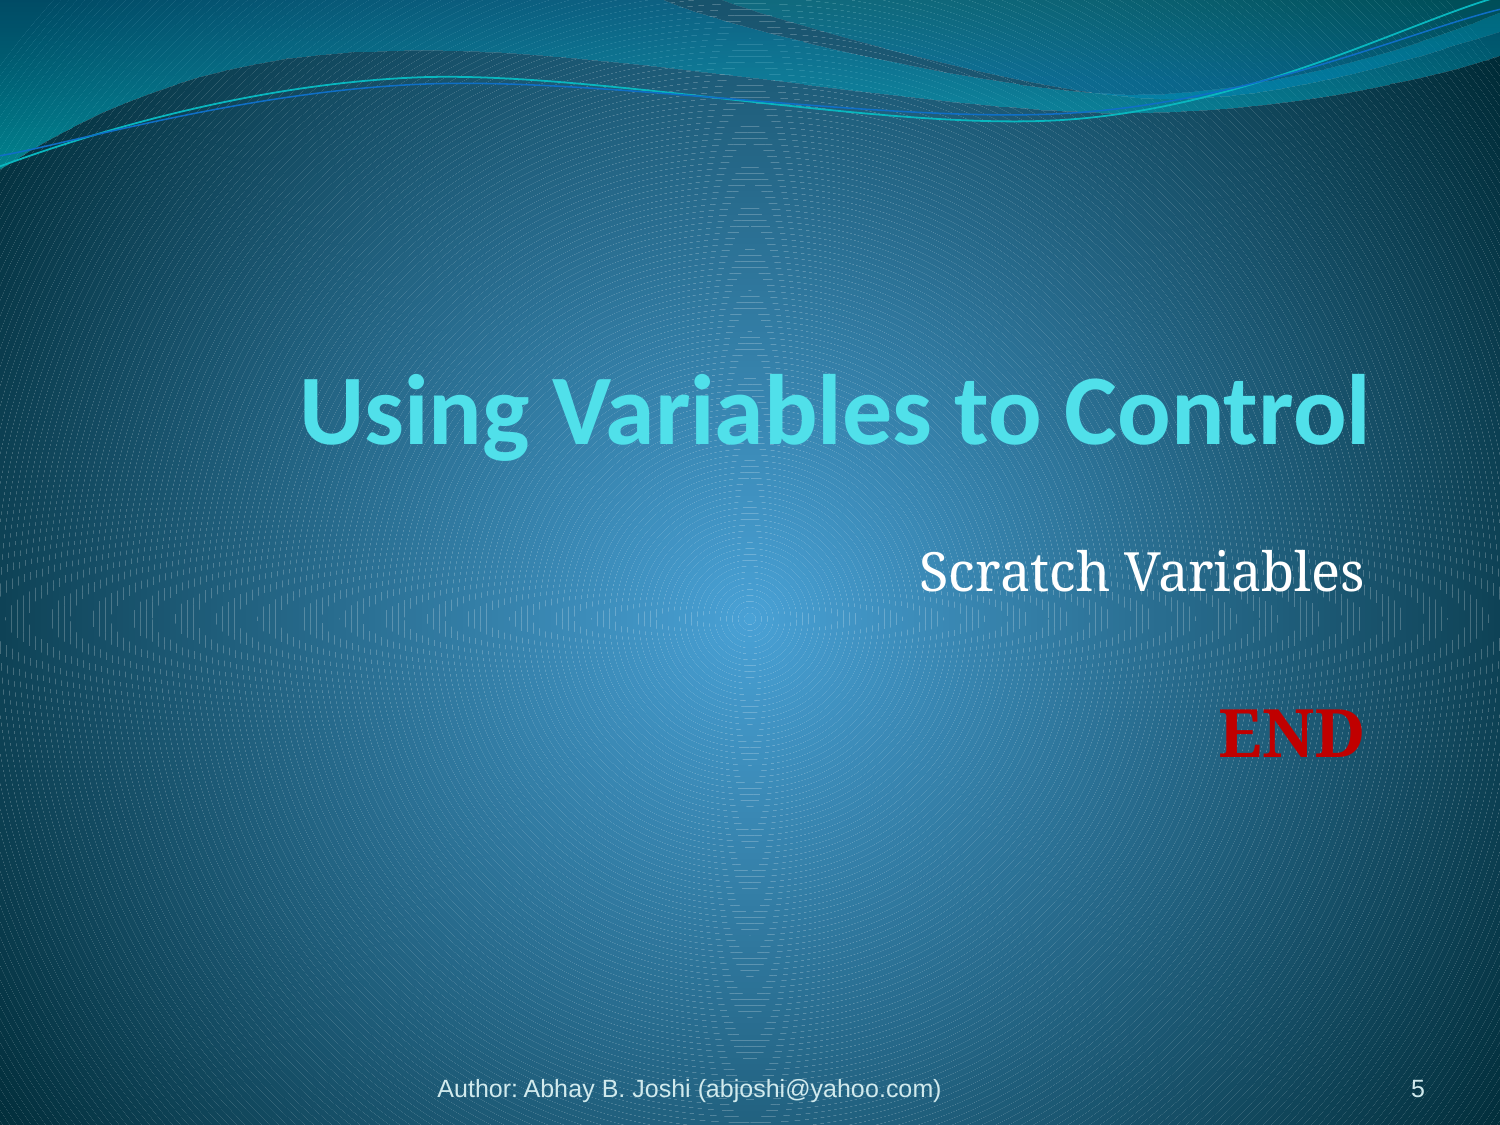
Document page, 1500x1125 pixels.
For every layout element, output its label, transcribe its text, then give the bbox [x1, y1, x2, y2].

subtitle Scratch Variables END [87, 529, 1376, 818]
slide_number 5 [1299, 1042, 1425, 1103]
title Using Variables to Control [87, 224, 1376, 525]
footer Author: Abhay B. Joshi (abjoshi@yahoo.com) [437, 1042, 988, 1103]
